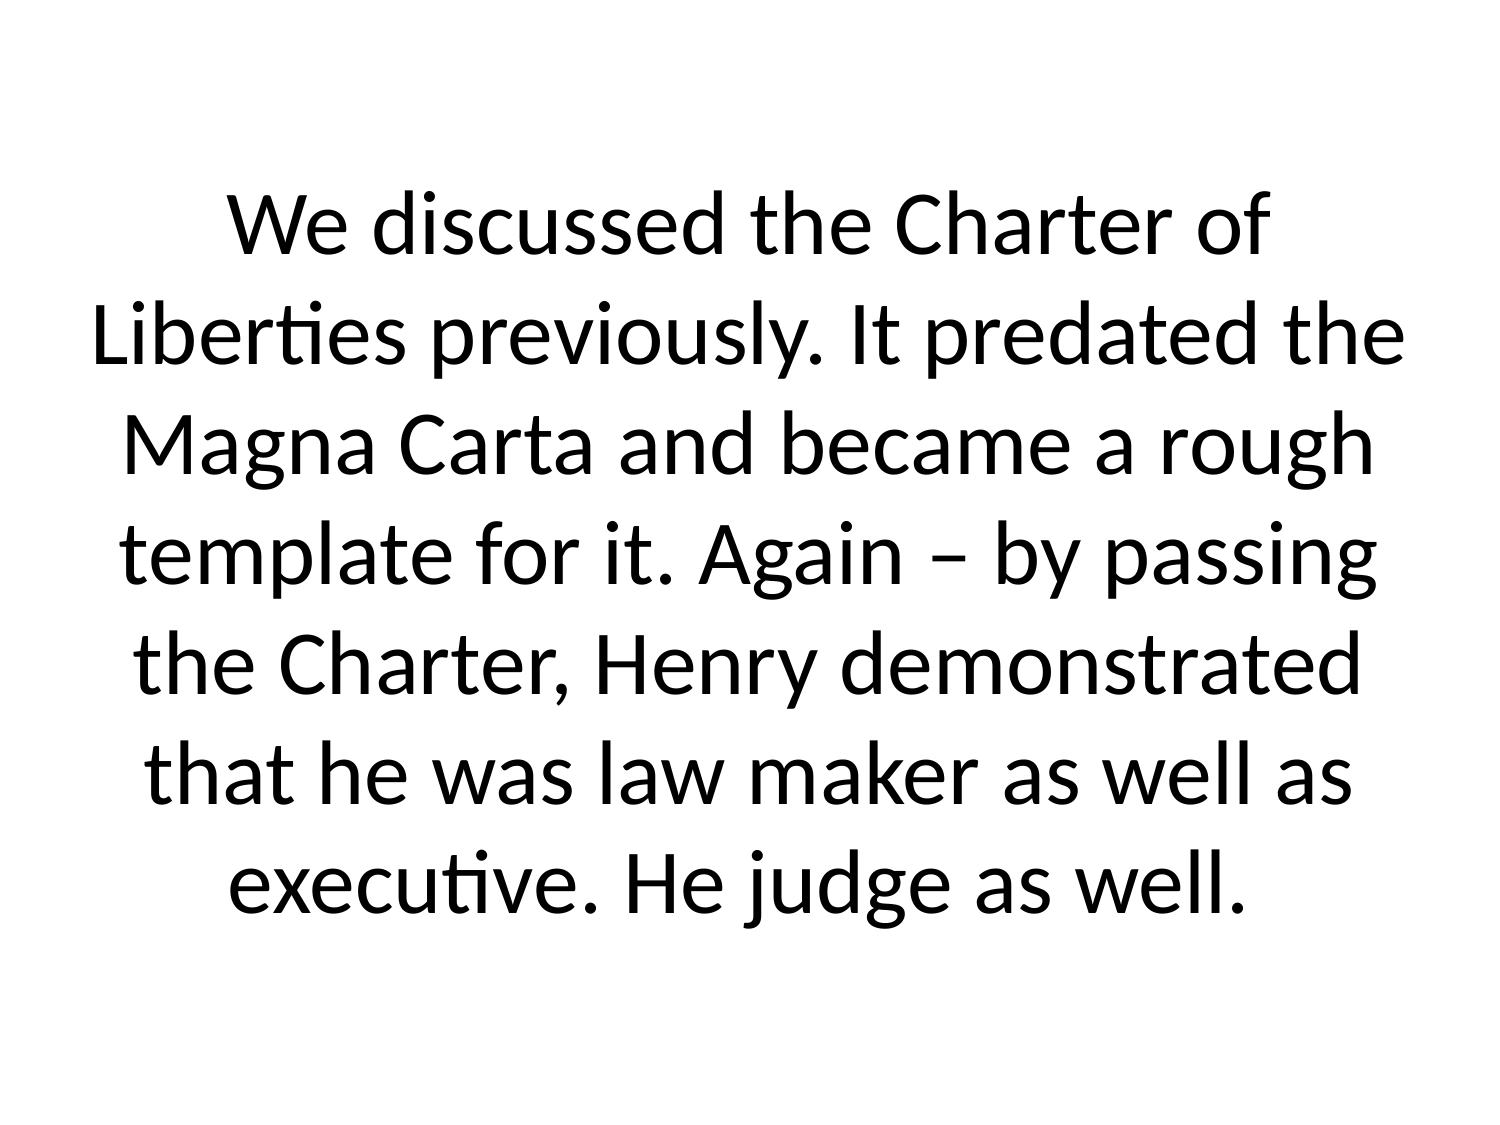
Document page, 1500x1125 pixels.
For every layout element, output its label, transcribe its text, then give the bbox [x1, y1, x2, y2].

title We discussed the Charter of Liberties previously. It predated the Magna Carta and became a rough template for it. Again – by passing the Charter, Henry demonstrated that he was law maker as well as executive. He judge as well. [74, 44, 1426, 1051]
